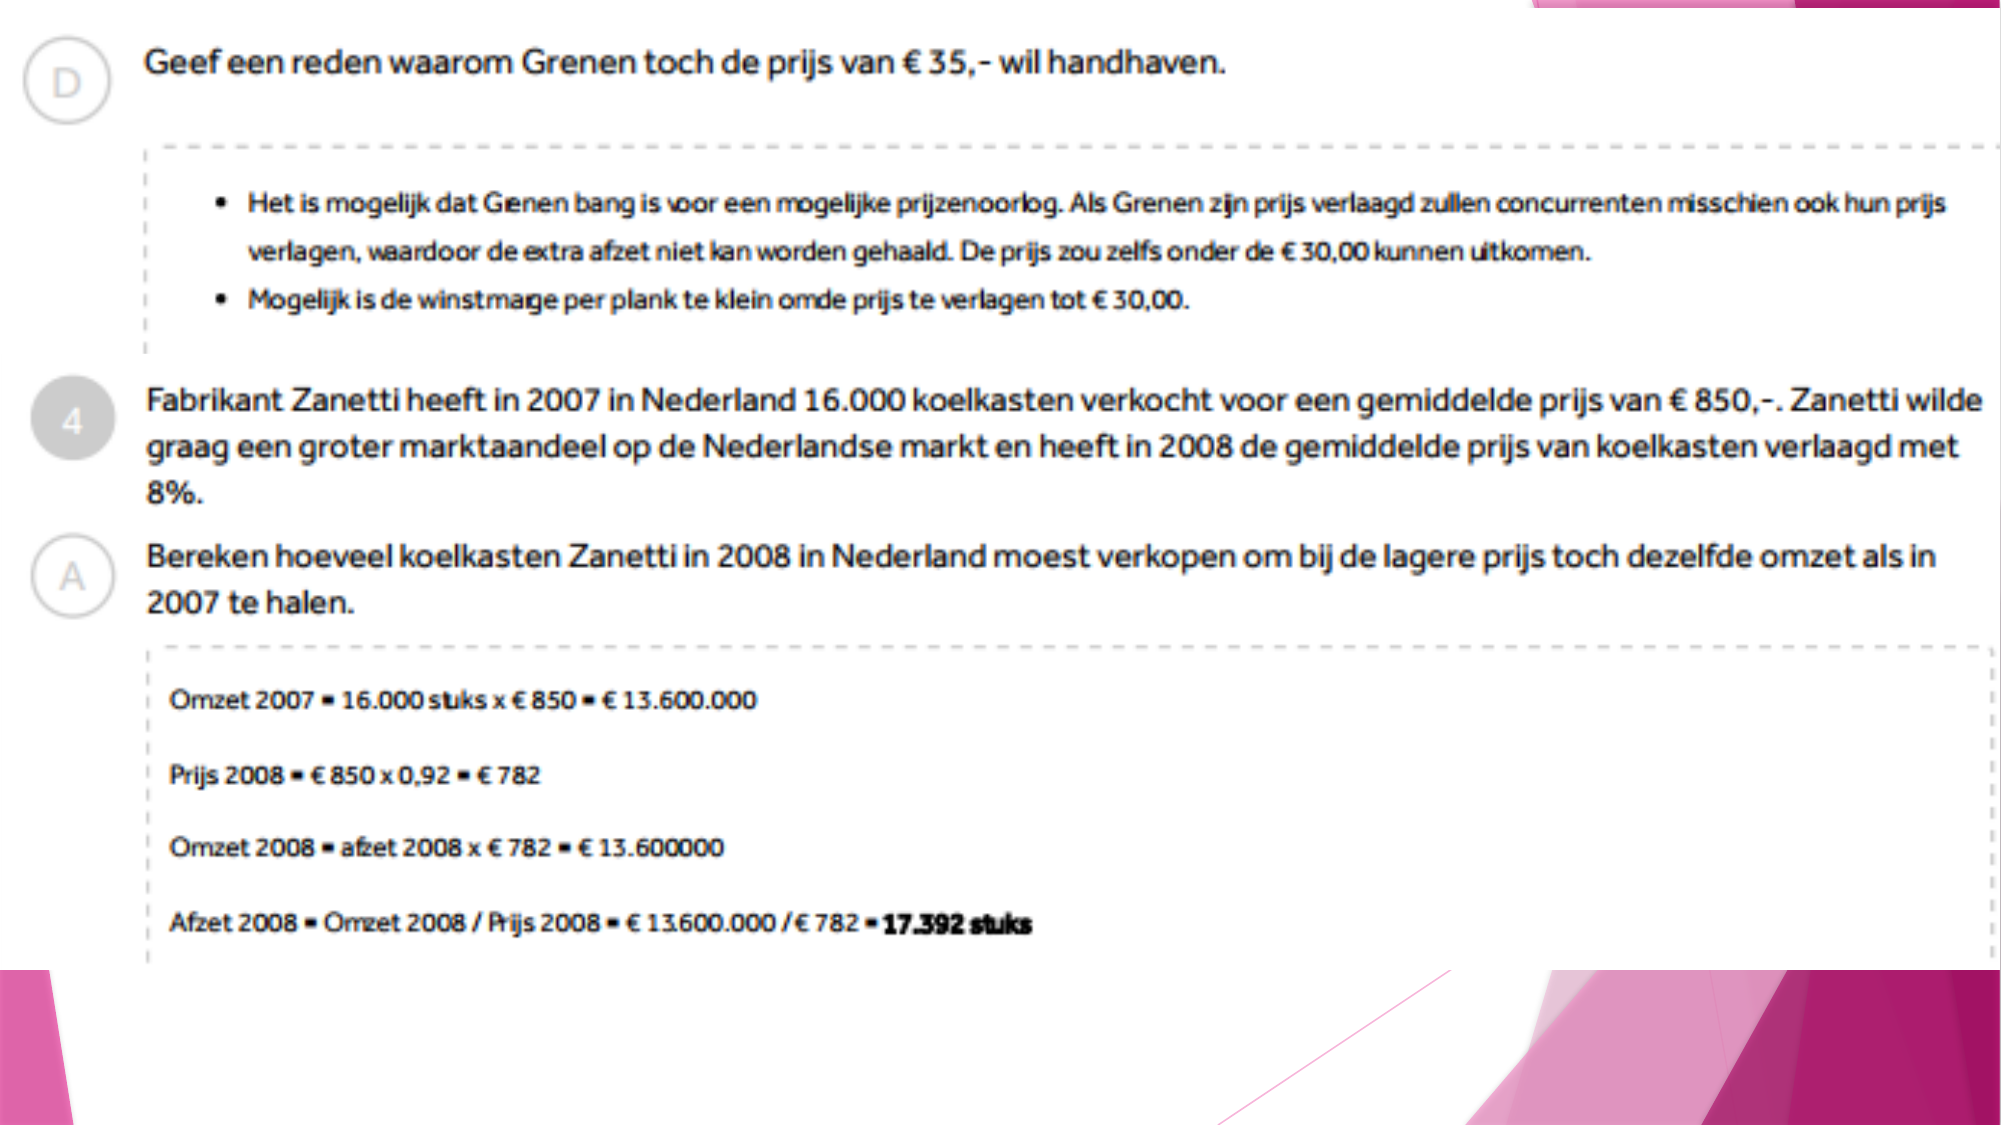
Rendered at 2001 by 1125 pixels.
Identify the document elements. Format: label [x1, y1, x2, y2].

picture [0, 8, 2000, 970]
